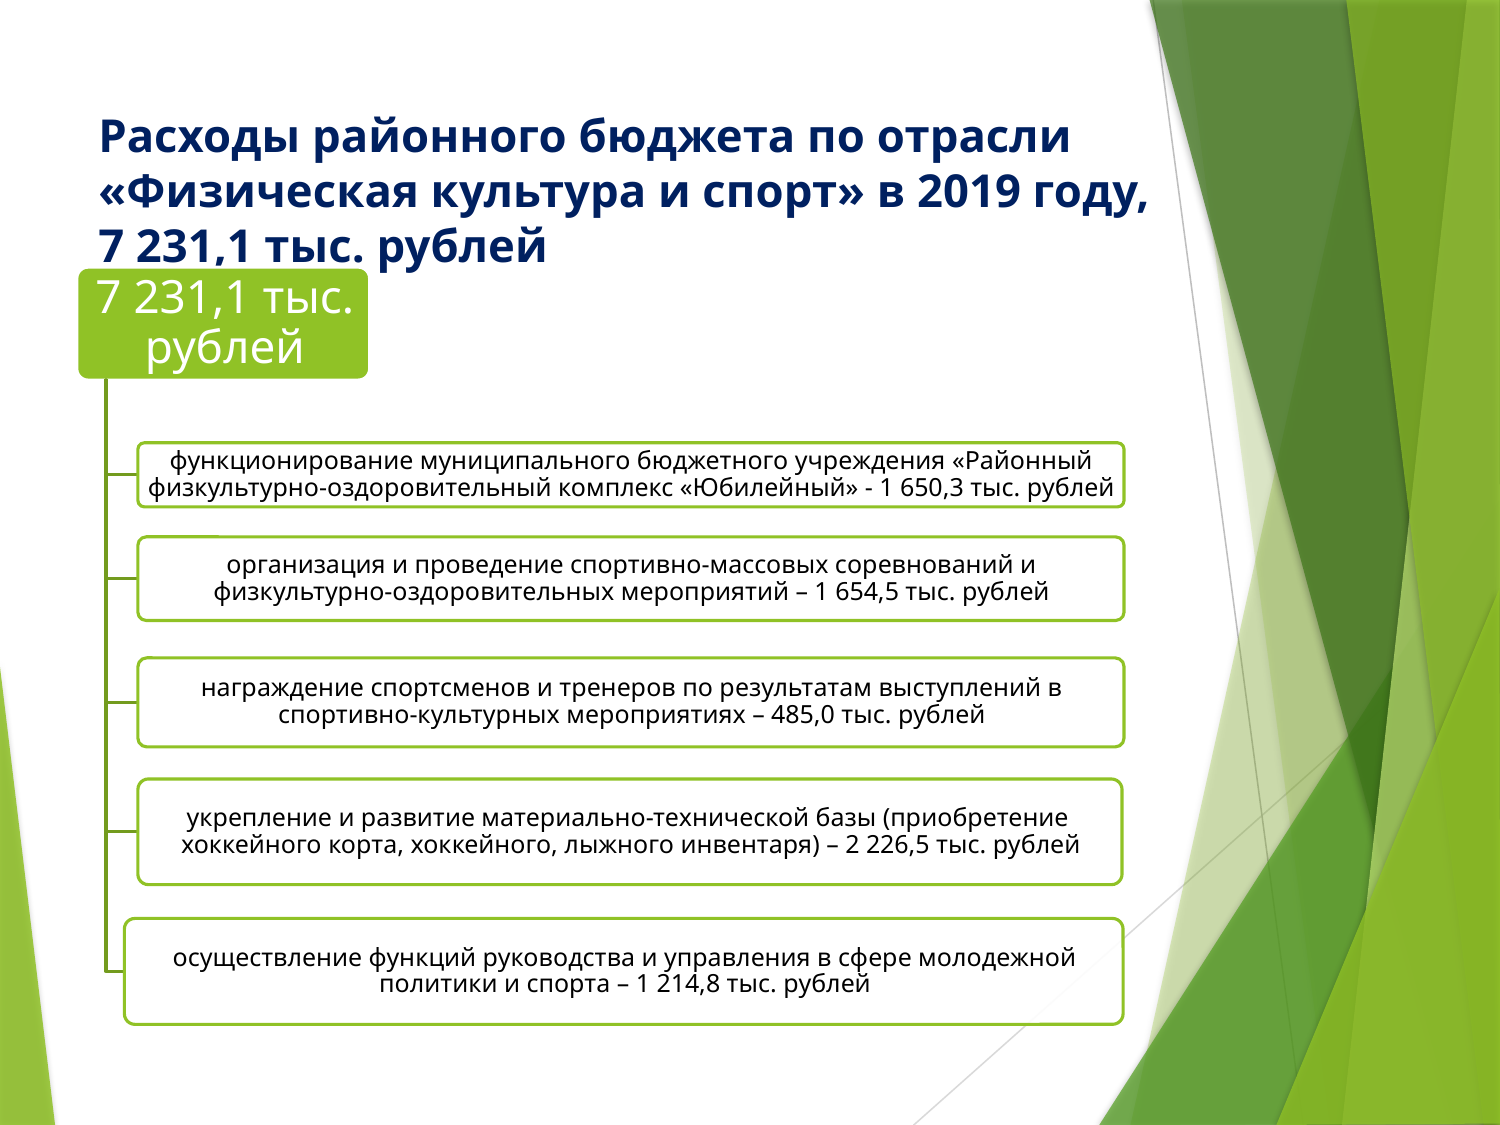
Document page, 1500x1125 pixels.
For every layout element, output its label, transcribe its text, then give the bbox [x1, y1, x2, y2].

title Расходы районного бюджета по отрасли «Физическая культура и спорт» в 2019 году, 7 231,1 тыс. рублей [83, 99, 1176, 317]
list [76, 266, 1136, 1095]
